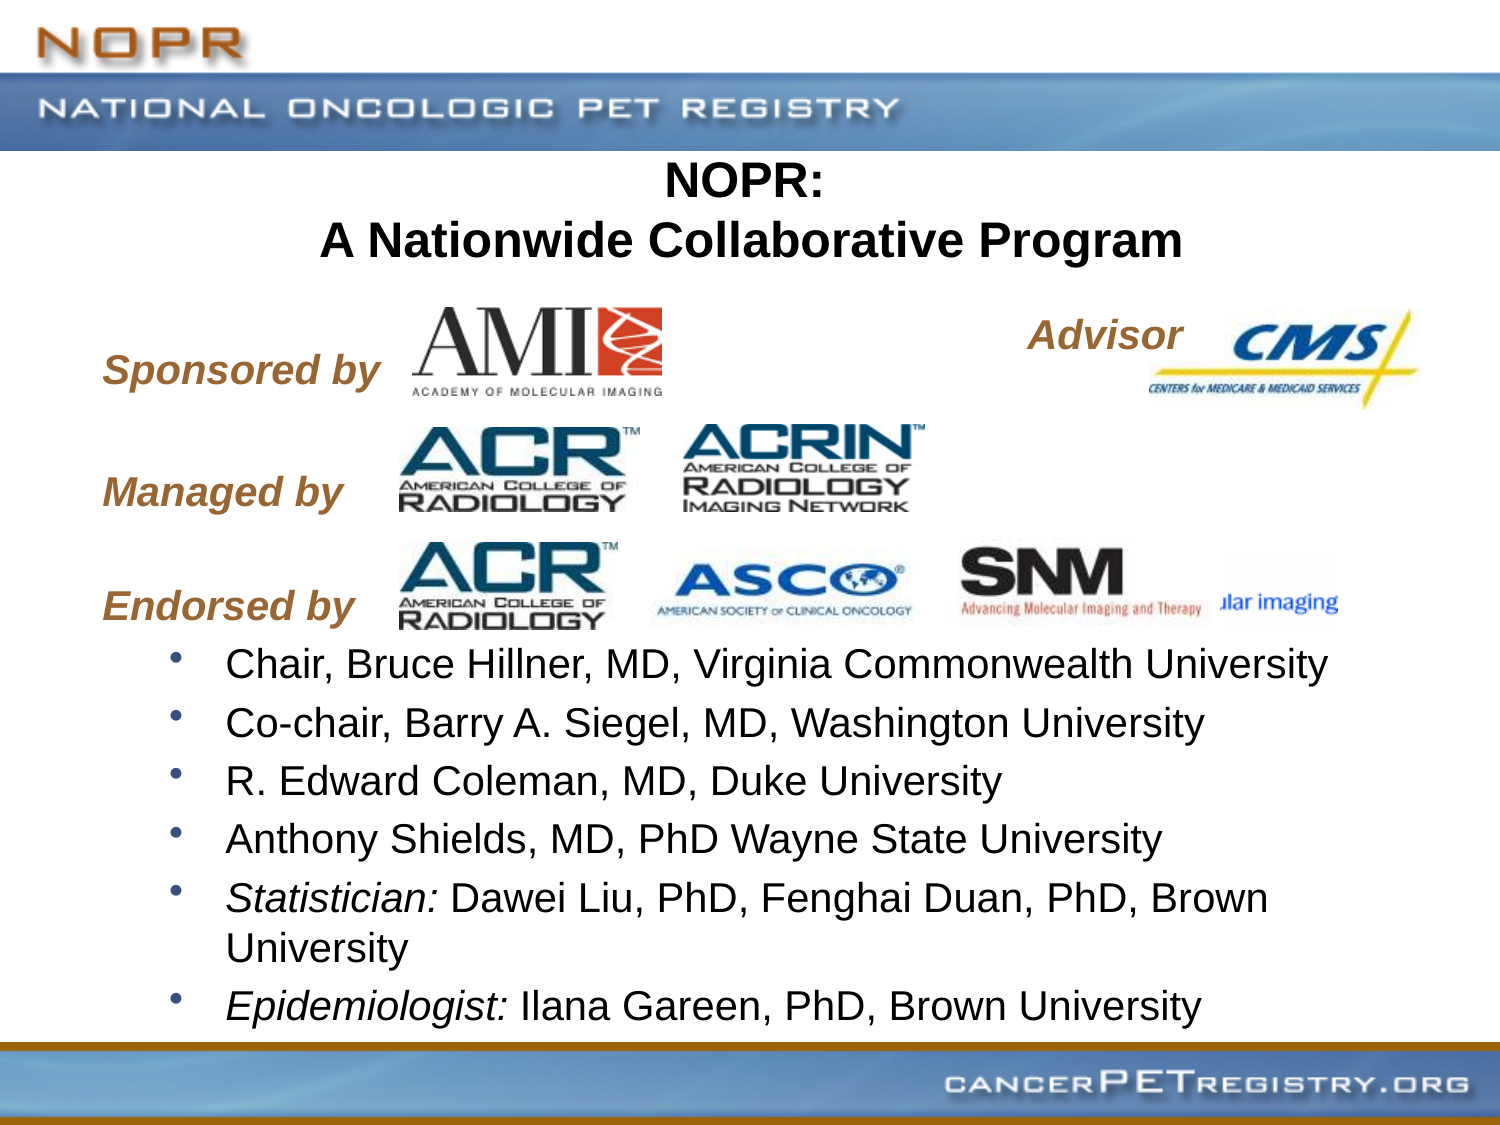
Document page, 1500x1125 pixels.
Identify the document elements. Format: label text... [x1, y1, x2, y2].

picture [934, 524, 1220, 643]
list Chair, Bruce Hillner, MD, Virginia Commonwealth University Co-chair, Barry A. Siegel, MD, Washington University R. Edward Coleman, MD, Duke University Anthony Shields, MD, PhD Wayne State University Statistician: Dawei Liu, PhD, Fenghai Duan, PhD, Brown University Epidemiologist: Ilana Gareen, PhD, Brown University [153, 629, 1442, 1101]
text_box Managed by [87, 457, 413, 522]
picture [412, 306, 663, 396]
text_box Advisor [1012, 299, 1338, 365]
text_box Sponsored by [87, 335, 409, 400]
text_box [1224, 542, 1338, 630]
picture [0, 24, 1500, 151]
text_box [399, 424, 926, 513]
picture [1149, 309, 1420, 410]
text_box Endorsed by [87, 571, 394, 637]
title NOPR: A Nationwide Collaborative Program [141, 187, 1363, 288]
picture [0, 1042, 1500, 1125]
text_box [399, 542, 928, 630]
